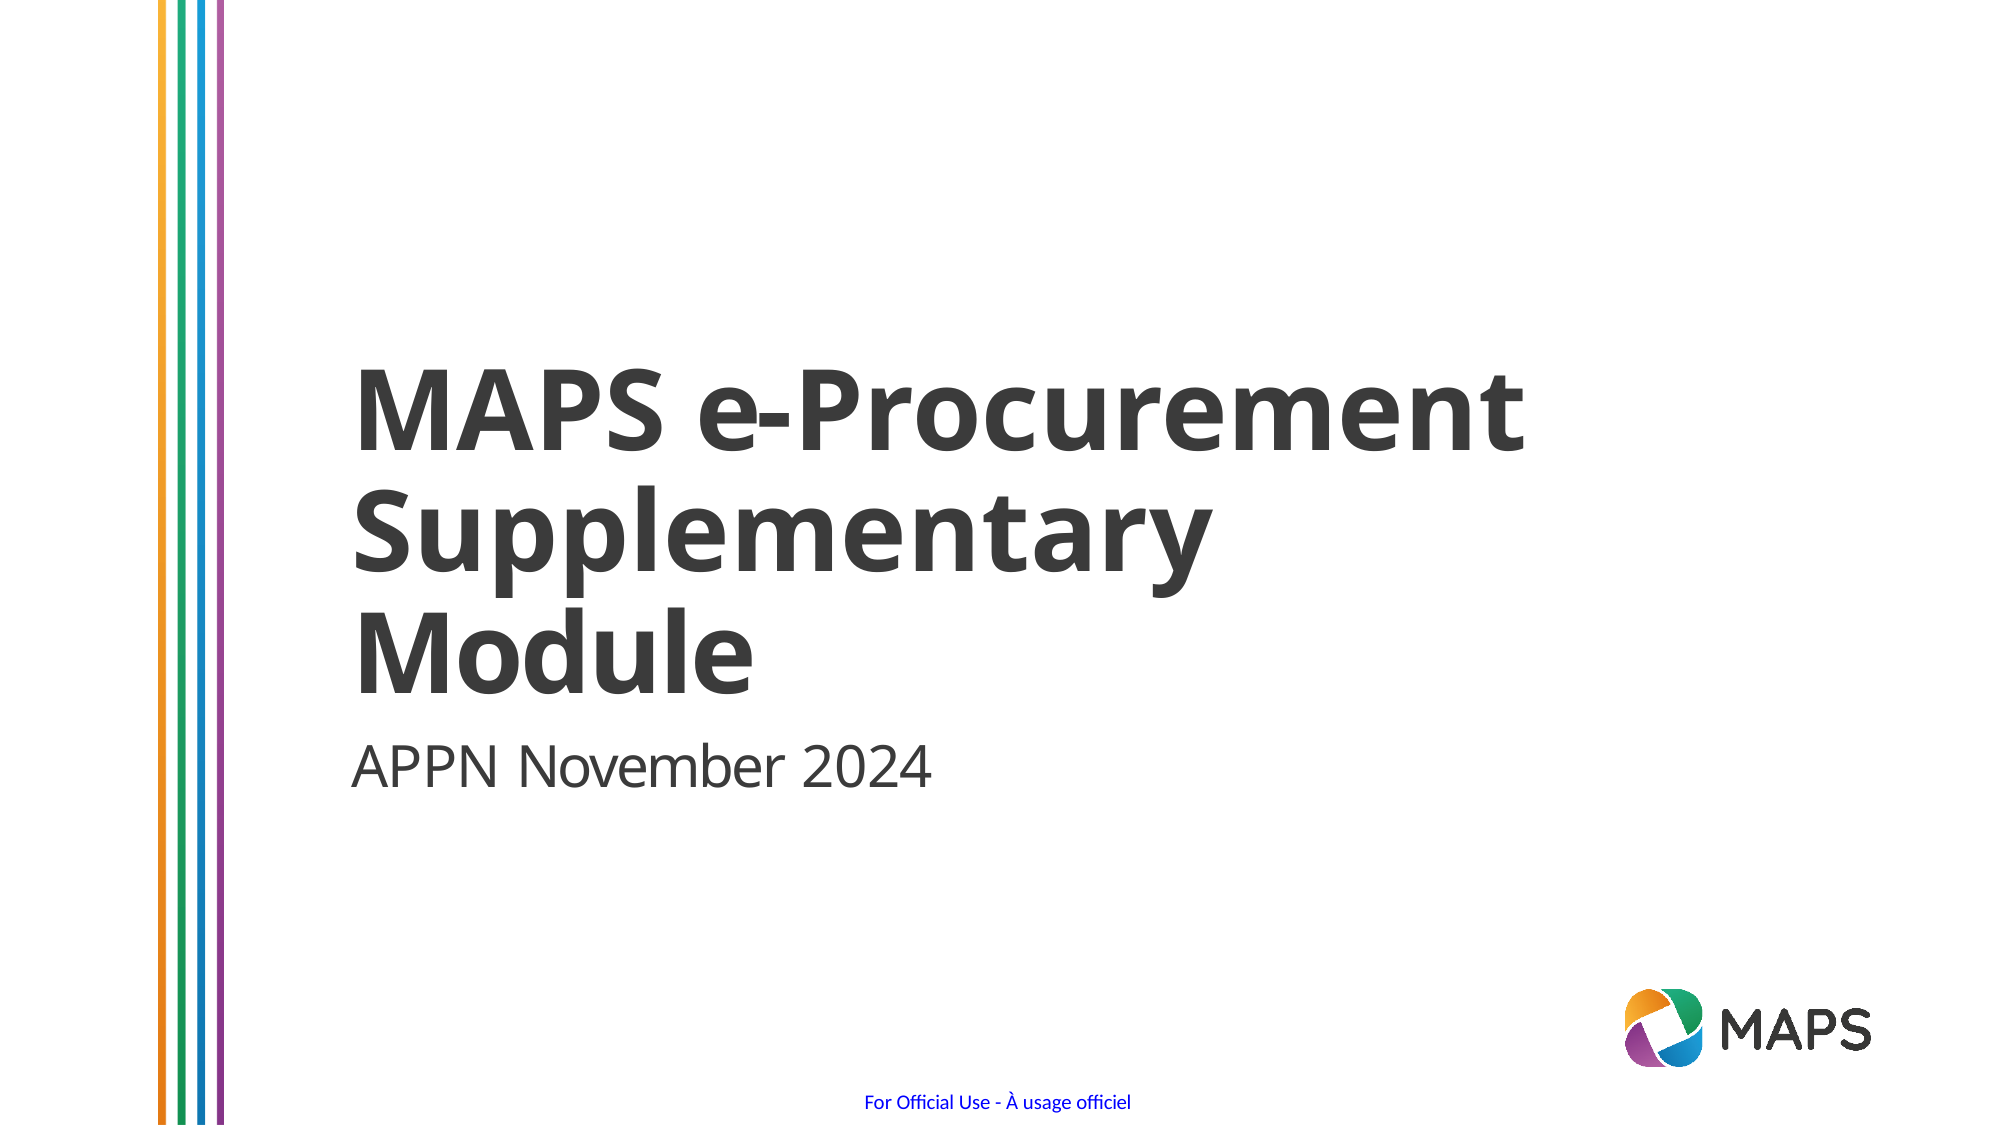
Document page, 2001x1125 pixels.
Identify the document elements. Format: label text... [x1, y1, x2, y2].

picture [158, 0, 224, 1125]
footer For Official Use - À usage officiel [862, 1091, 1138, 1125]
picture [1625, 989, 1871, 1067]
title MAPS e-Procurement Supplementary Module APPN November 2024 [349, 334, 1614, 799]
